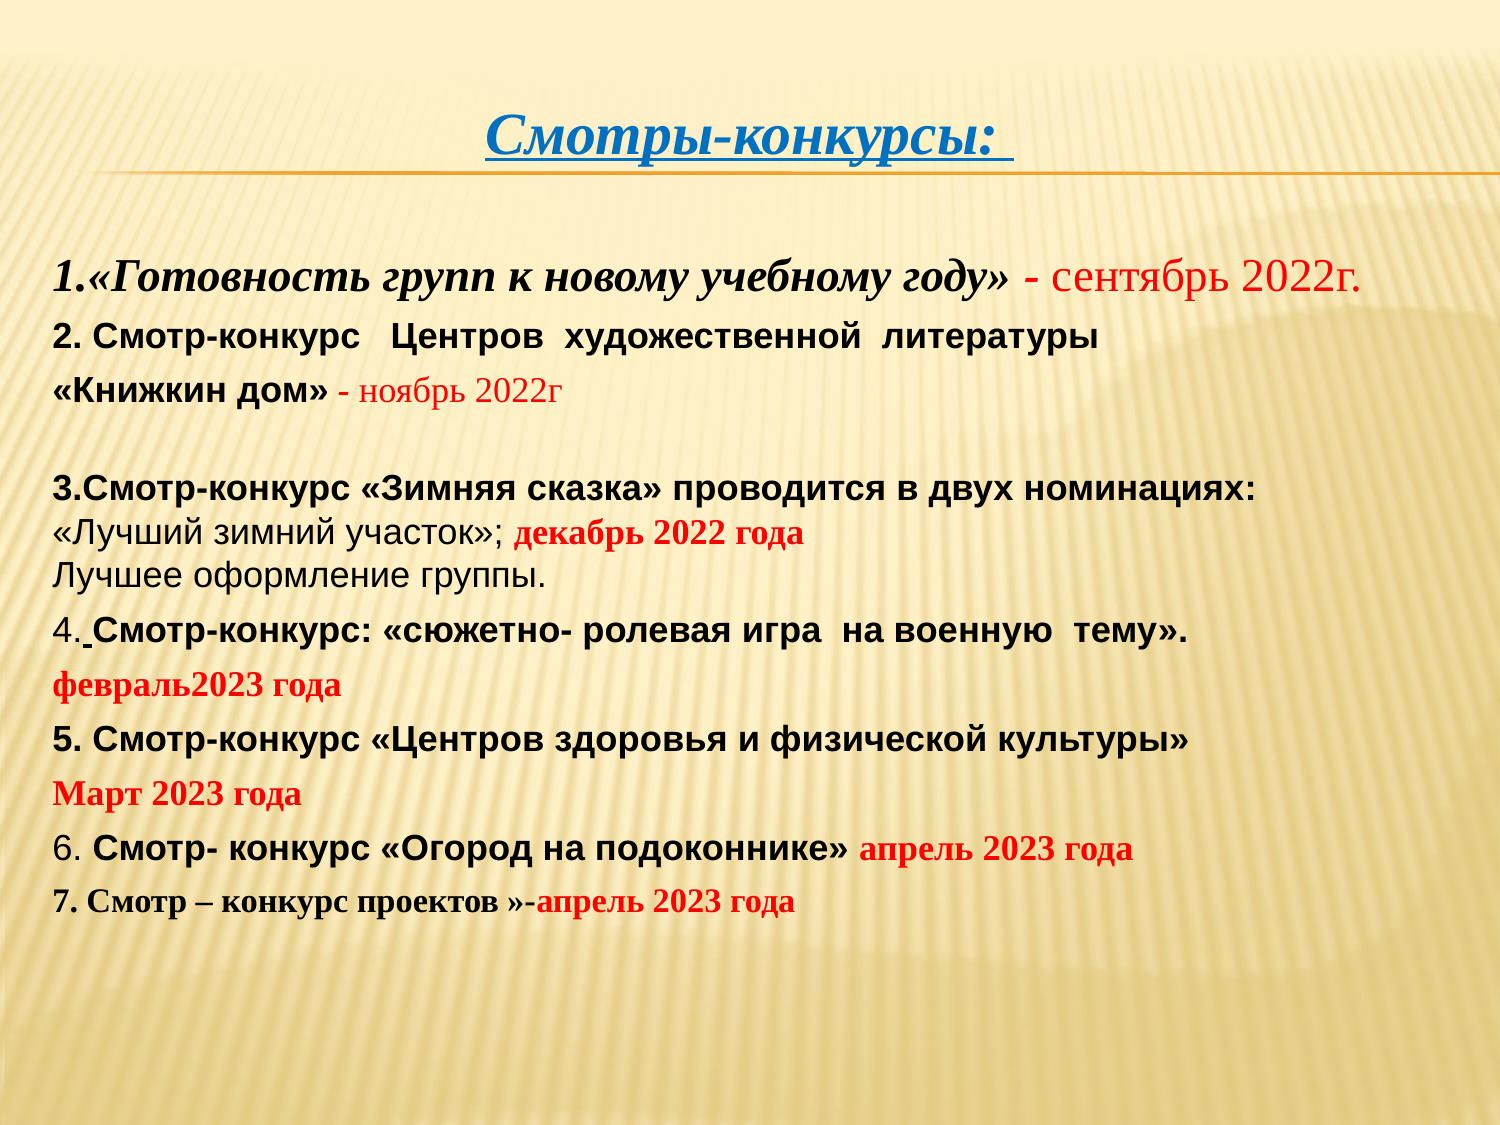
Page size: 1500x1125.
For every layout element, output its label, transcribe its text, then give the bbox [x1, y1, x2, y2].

text_box Смотры-конкурсы: 1.«Готовность групп к новому учебному году» - сентябрь 2022г. 2. Смотр-конкурс Центров художественной литературы «Книжкин дом» - ноябрь 2022г 3.Смотр-конкурс «Зимняя сказка» проводится в двух номинациях: «Лучший зимний участок»; декабрь 2022 года Лучшее оформление группы. 4. Смотр-конкурс: «сюжетно- ролевая игра на военную тему». февраль2023 года 5. Смотр-конкурс «Центров здоровья и физической культуры» Март 2023 года 6. Смотр- конкурс «Огород на подоконнике» апрель 2023 года 7. Смотр – конкурс проектов »-апрель 2023 года [37, 87, 1463, 933]
picture [0, 0, 1500, 1125]
